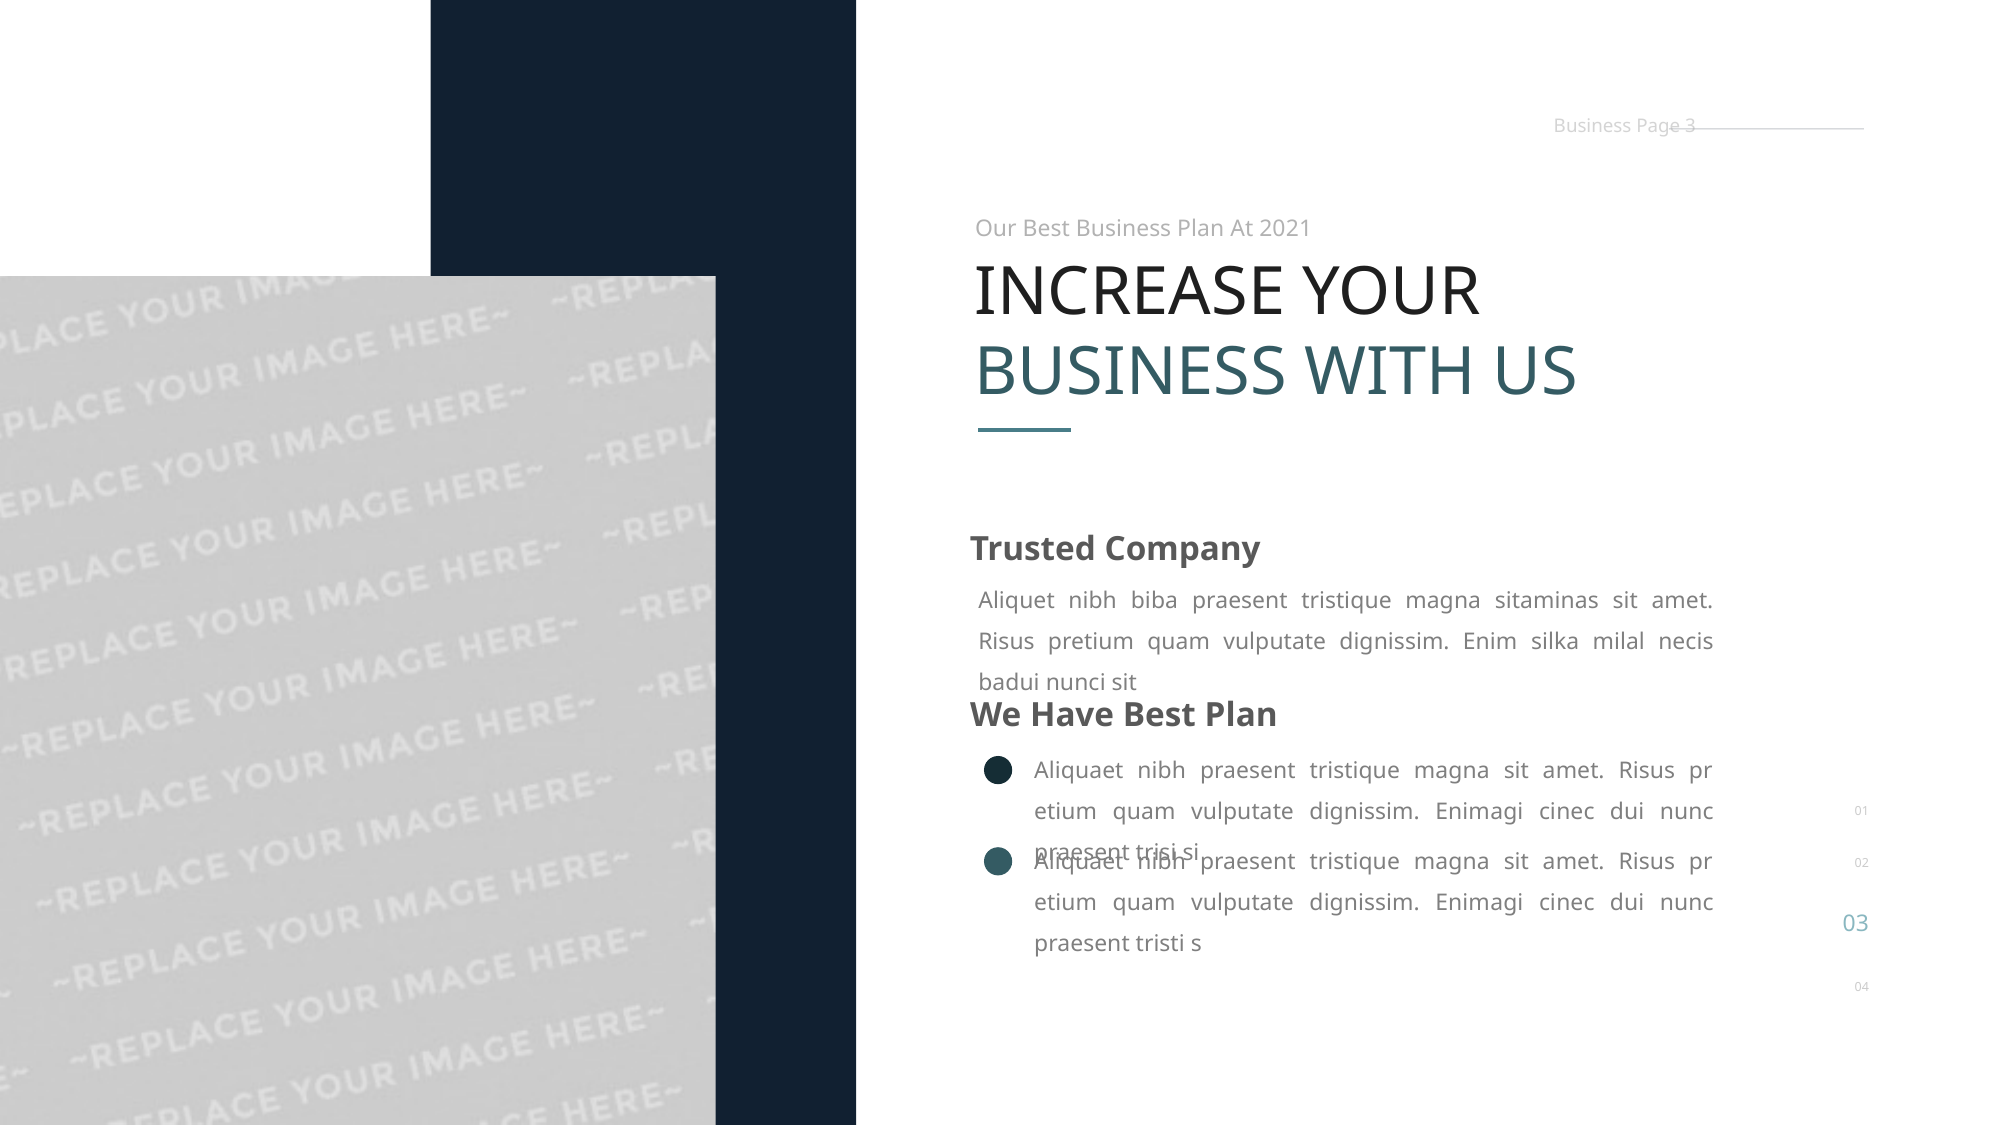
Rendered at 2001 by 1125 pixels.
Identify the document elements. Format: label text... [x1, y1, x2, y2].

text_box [1827, 795, 1884, 1002]
text_box Trusted Company [955, 519, 1276, 574]
text_box We Have Best Plan [955, 685, 1293, 741]
text_box [982, 754, 1014, 786]
text_box Aliquet nibh biba praesent tristique magna sitaminas sit amet. Risus pretium quam vulputate dignissim. Enim silka milal necis badui nunci sit [963, 564, 1729, 703]
text_box [429, 0, 857, 1125]
text_box Business Page 3 [1457, 106, 1711, 147]
text_box [982, 846, 1014, 877]
text_box Our Best Business Plan At 2021 [960, 205, 1328, 248]
text_box INCREASE YOUR BUSINESS WITH US [959, 240, 1669, 416]
text_box Aliquaet nibh praesent tristique magna sit amet. Risus pr etium quam vulputate dignissim. Enimagi cinec dui nunc praesent trisi si [1019, 734, 1729, 825]
text_box Aliquaet nibh praesent tristique magna sit amet. Risus pr etium quam vulputate dignissim. Enimagi cinec dui nunc praesent tristi s [1019, 825, 1729, 964]
picture [0, 276, 716, 1125]
